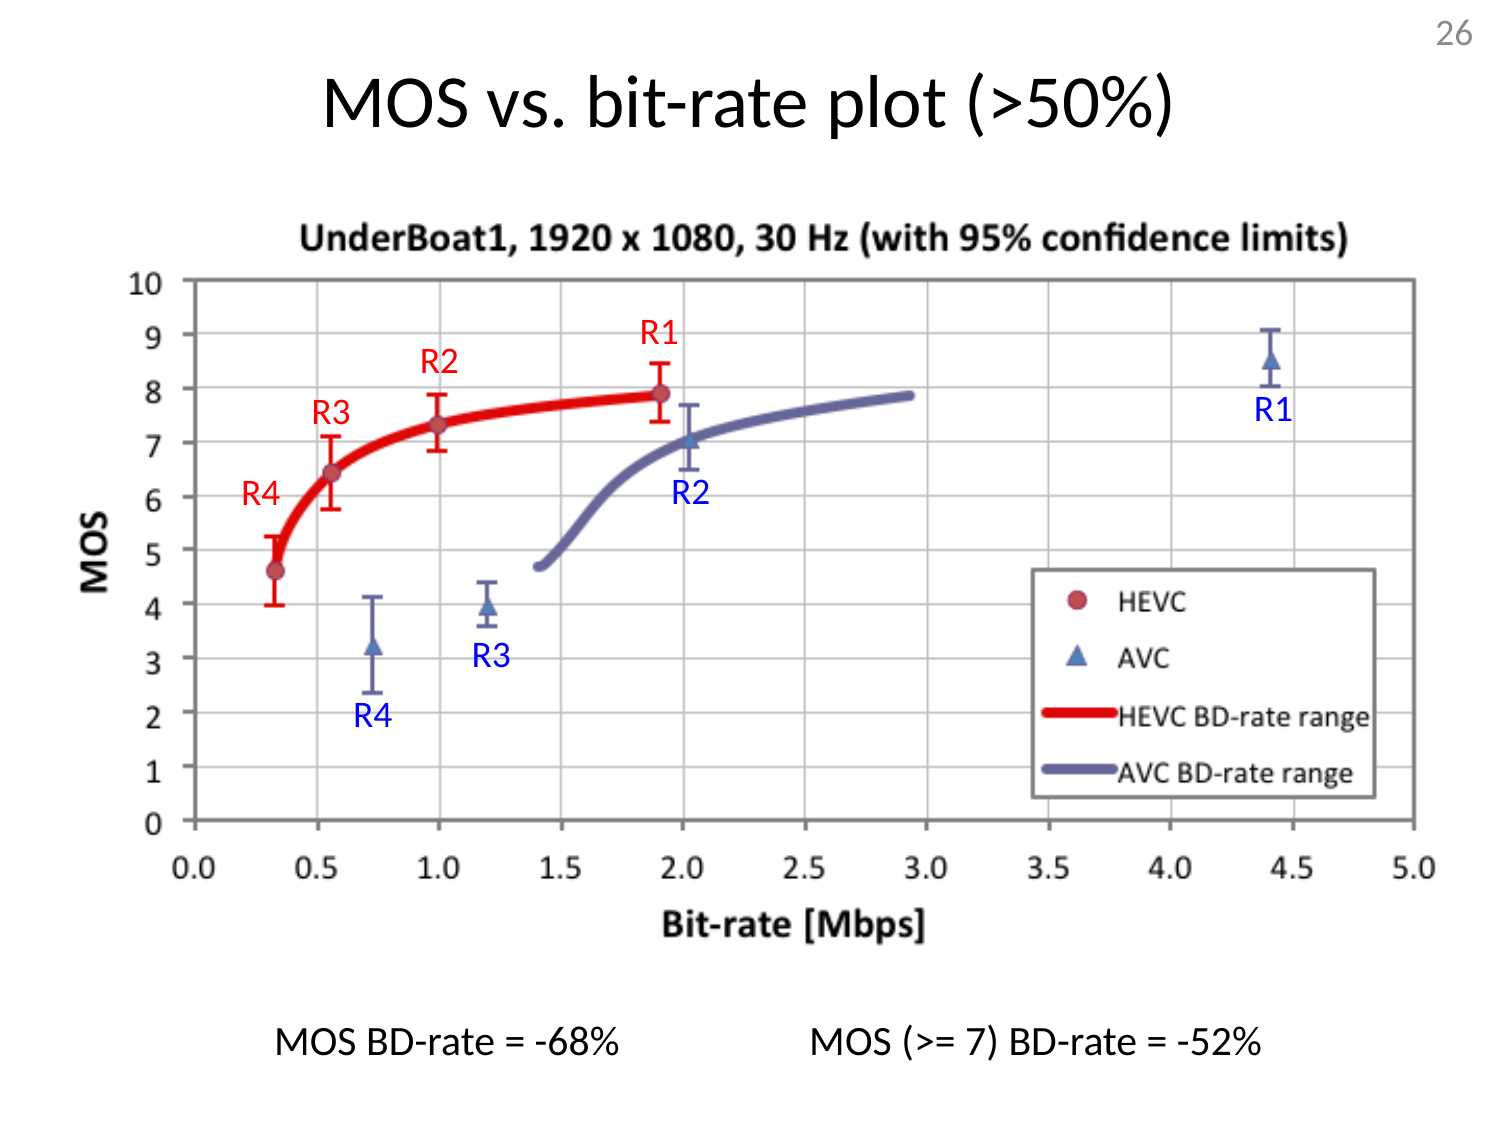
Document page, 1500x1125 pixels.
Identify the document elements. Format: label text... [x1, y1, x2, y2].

picture [0, 172, 1500, 951]
text_box MOS BD-rate = -68% MOS (>= 7) BD-rate = -52% [259, 1006, 1278, 1071]
text_box MOS vs. bit-rate plot (>50%) [26, 45, 1473, 158]
slide_number 26 [1374, 0, 1489, 60]
